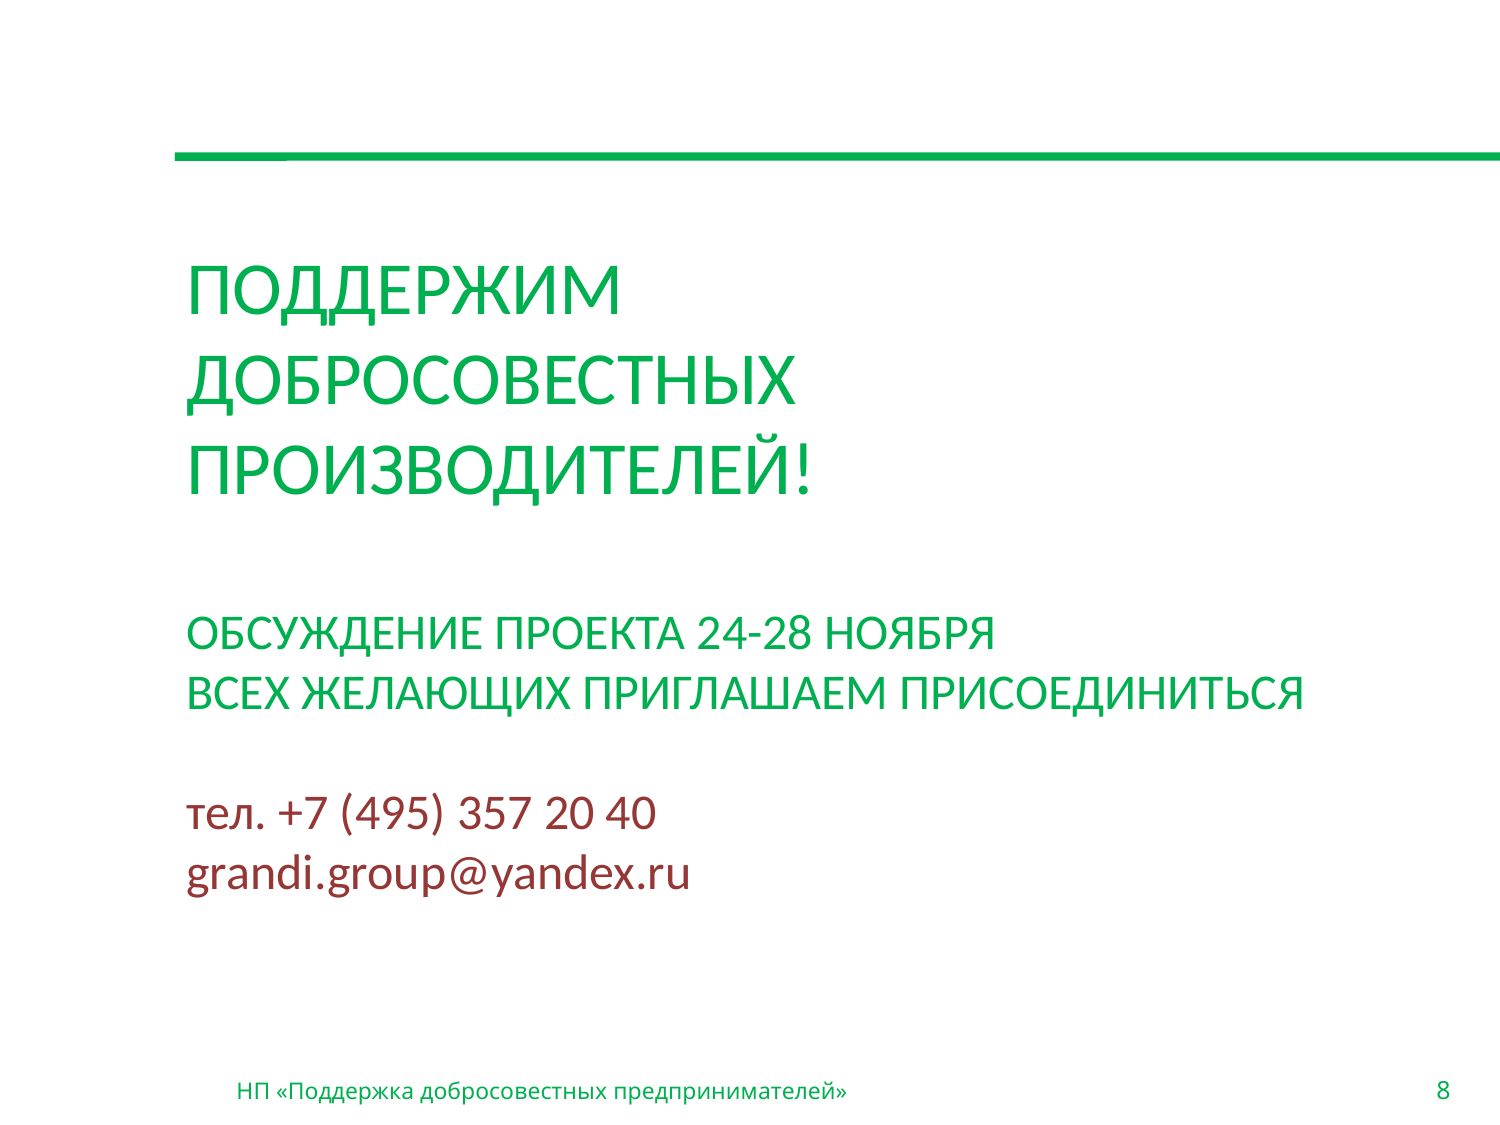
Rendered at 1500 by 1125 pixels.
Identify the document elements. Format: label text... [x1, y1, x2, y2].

text_box [159, 7, 1435, 195]
list ПОДДЕРЖИМ ДОБРОСОВЕСТНЫХ ПРОИЗВОДИТЕЛЕЙ! ОБСУЖДЕНИЕ ПРОЕКТА 24-28 НОЯБРЯ ВСЕХ ЖЕЛАЮЩИХ ПРИГЛАШАЕМ ПРИСОЕДИНИТЬСЯ тел. +7 (495) 357 20 40 grandi.group@yandex.ru [171, 231, 1483, 738]
